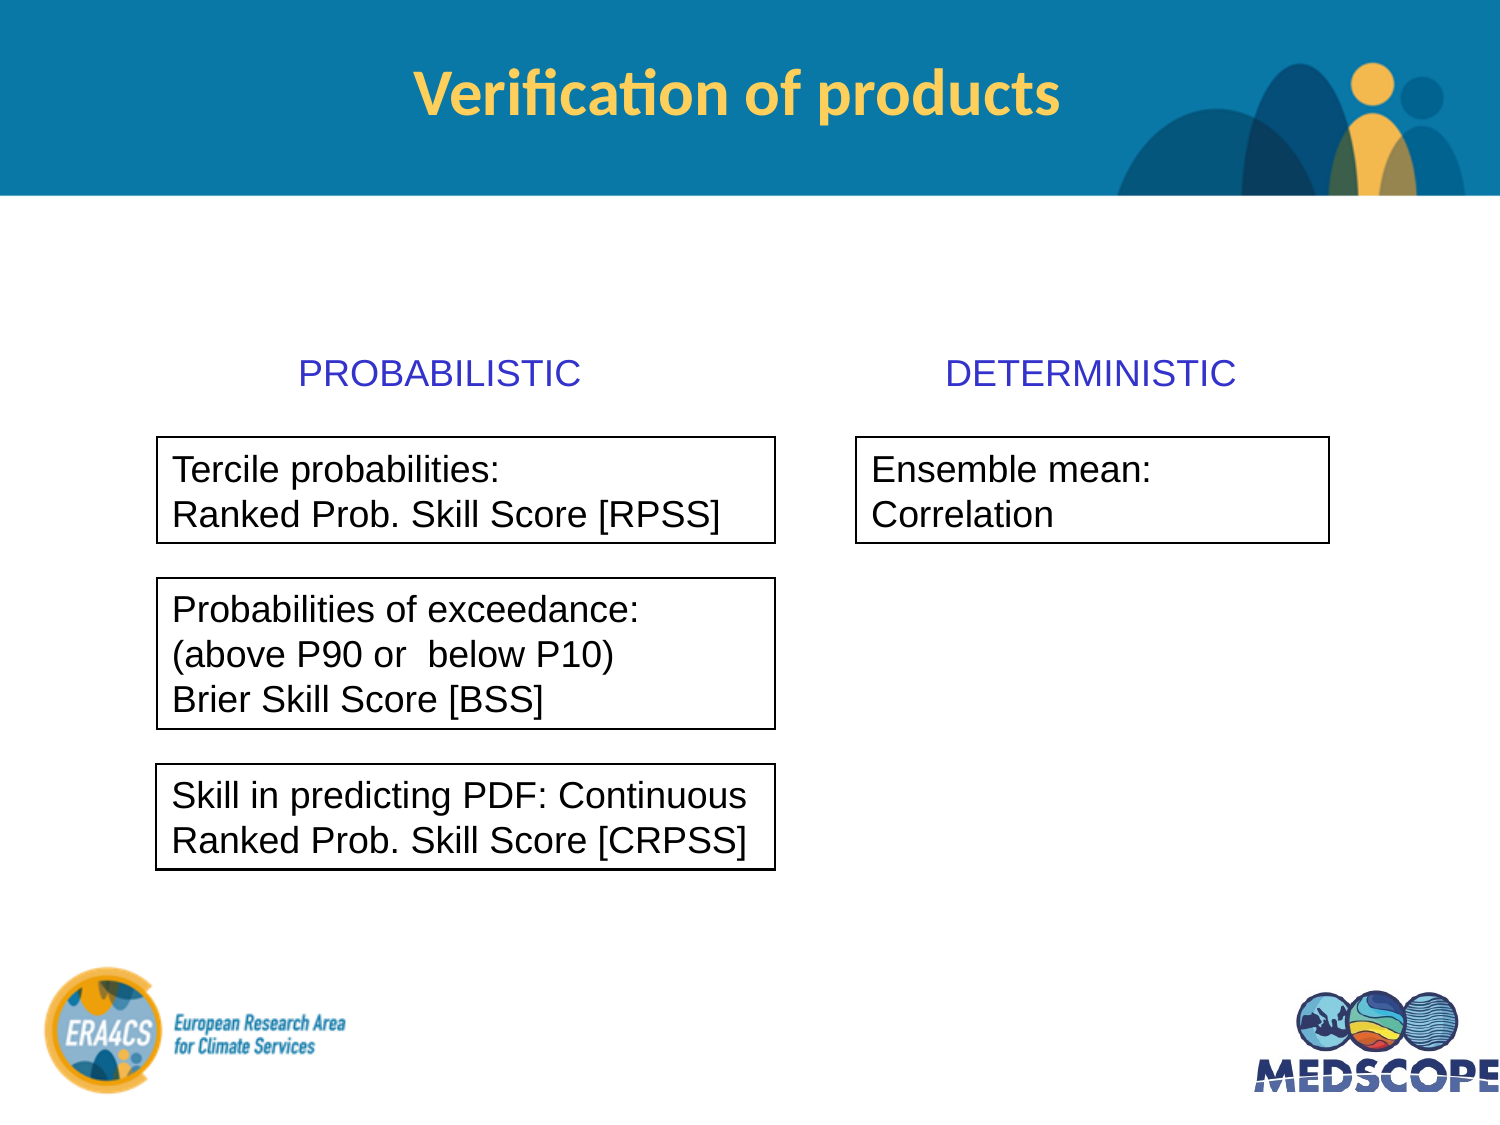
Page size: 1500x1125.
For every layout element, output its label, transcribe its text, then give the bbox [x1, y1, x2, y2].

text_box DETERMINISTIC [930, 341, 1255, 403]
text_box Ensemble mean: Correlation [856, 437, 1329, 543]
text_box Tercile probabilities: Ranked Prob. Skill Score [RPSS] [156, 437, 775, 543]
text_box PROBABILISTIC [283, 341, 600, 403]
text_box Skill in predicting PDF: Continuous Ranked Prob. Skill Score [CRPSS] [156, 763, 775, 870]
text_box Verification of products [62, 24, 1413, 153]
text_box Probabilities of exceedance: (above P90 or below P10) Brier Skill Score [BSS] [156, 577, 775, 730]
picture [0, 153, 1500, 1125]
